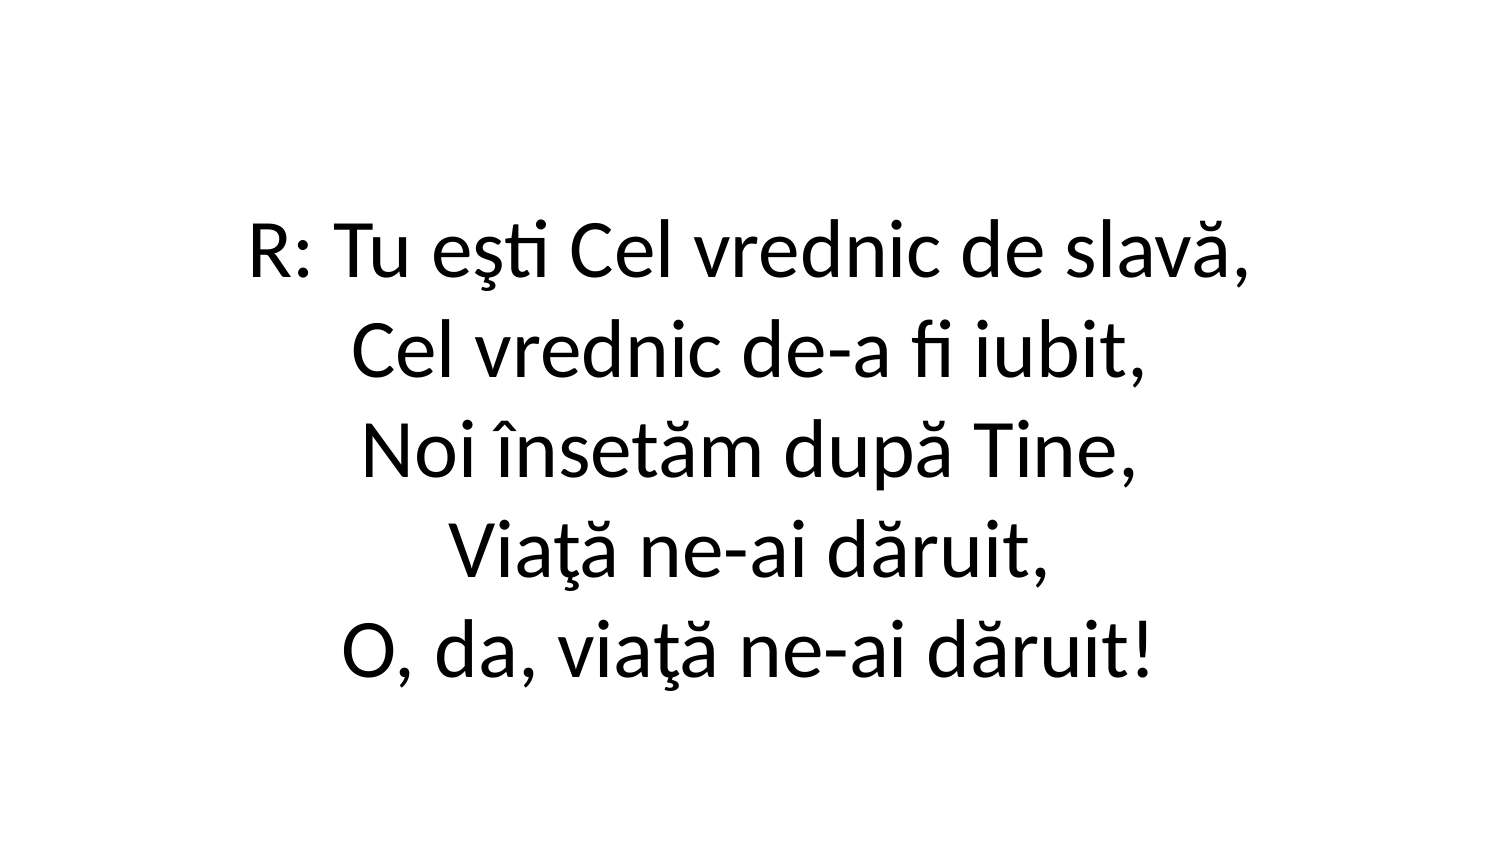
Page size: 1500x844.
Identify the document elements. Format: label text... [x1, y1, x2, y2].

text_box R: Tu eşti Cel vrednic de slavă, Cel vrednic de-a fi iubit, Noi însetăm după Tine, Viaţă ne-ai dăruit, O, da, viaţă ne-ai dăruit! [232, 142, 1268, 702]
